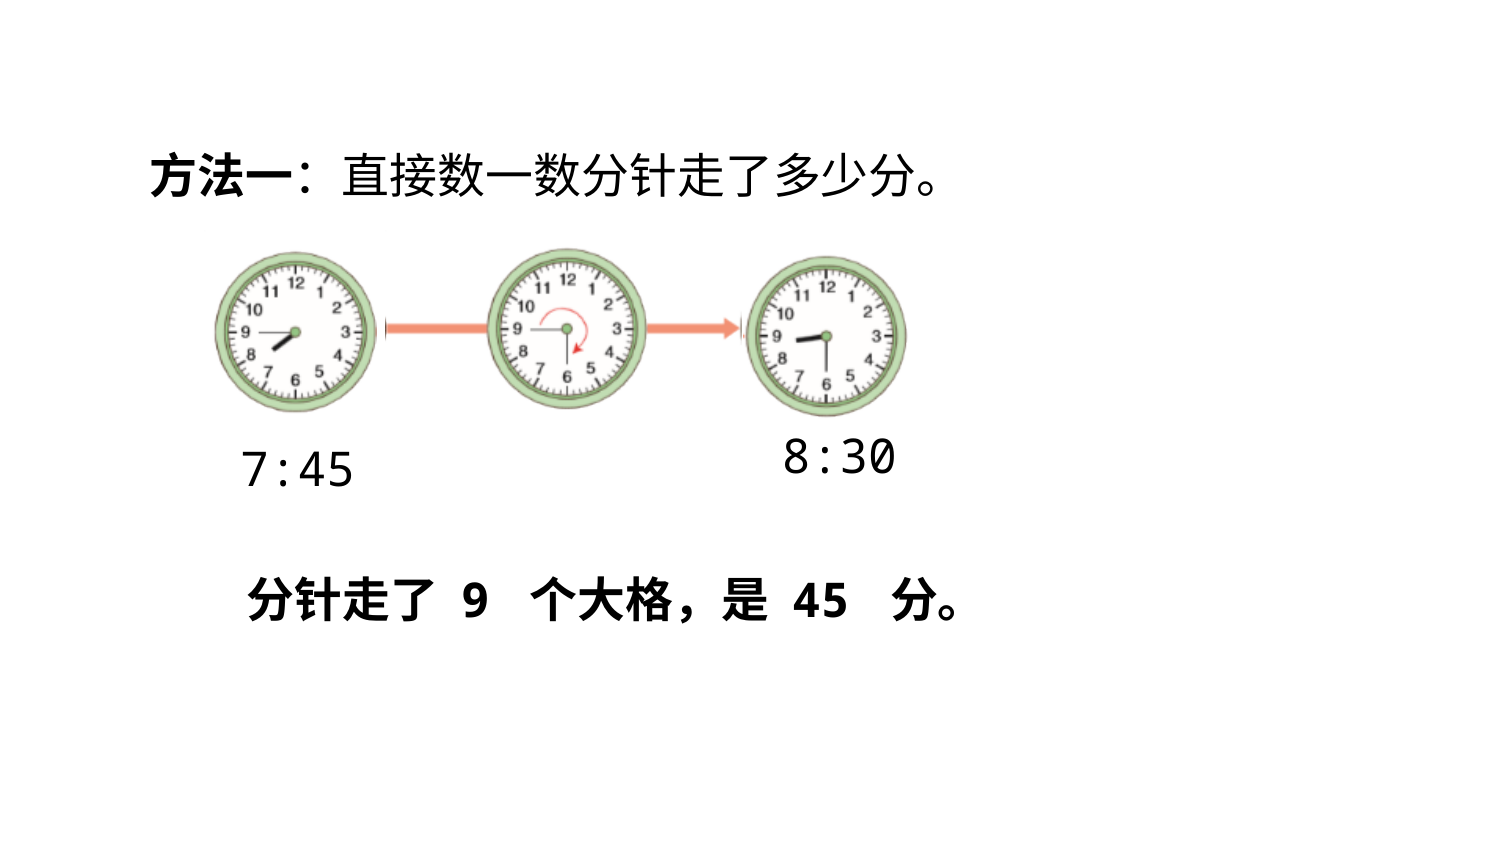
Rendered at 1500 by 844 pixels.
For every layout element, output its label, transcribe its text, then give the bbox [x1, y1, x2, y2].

text_box 方法一：直接数一数分针走了多少分。 [138, 140, 1266, 209]
picture [385, 230, 742, 416]
picture [743, 230, 913, 423]
text_box 分针走了 9 个大格，是 45 分。 [235, 563, 1222, 633]
picture [204, 230, 377, 417]
text_box 8:30 [770, 423, 908, 489]
text_box 7:45 [229, 433, 367, 502]
